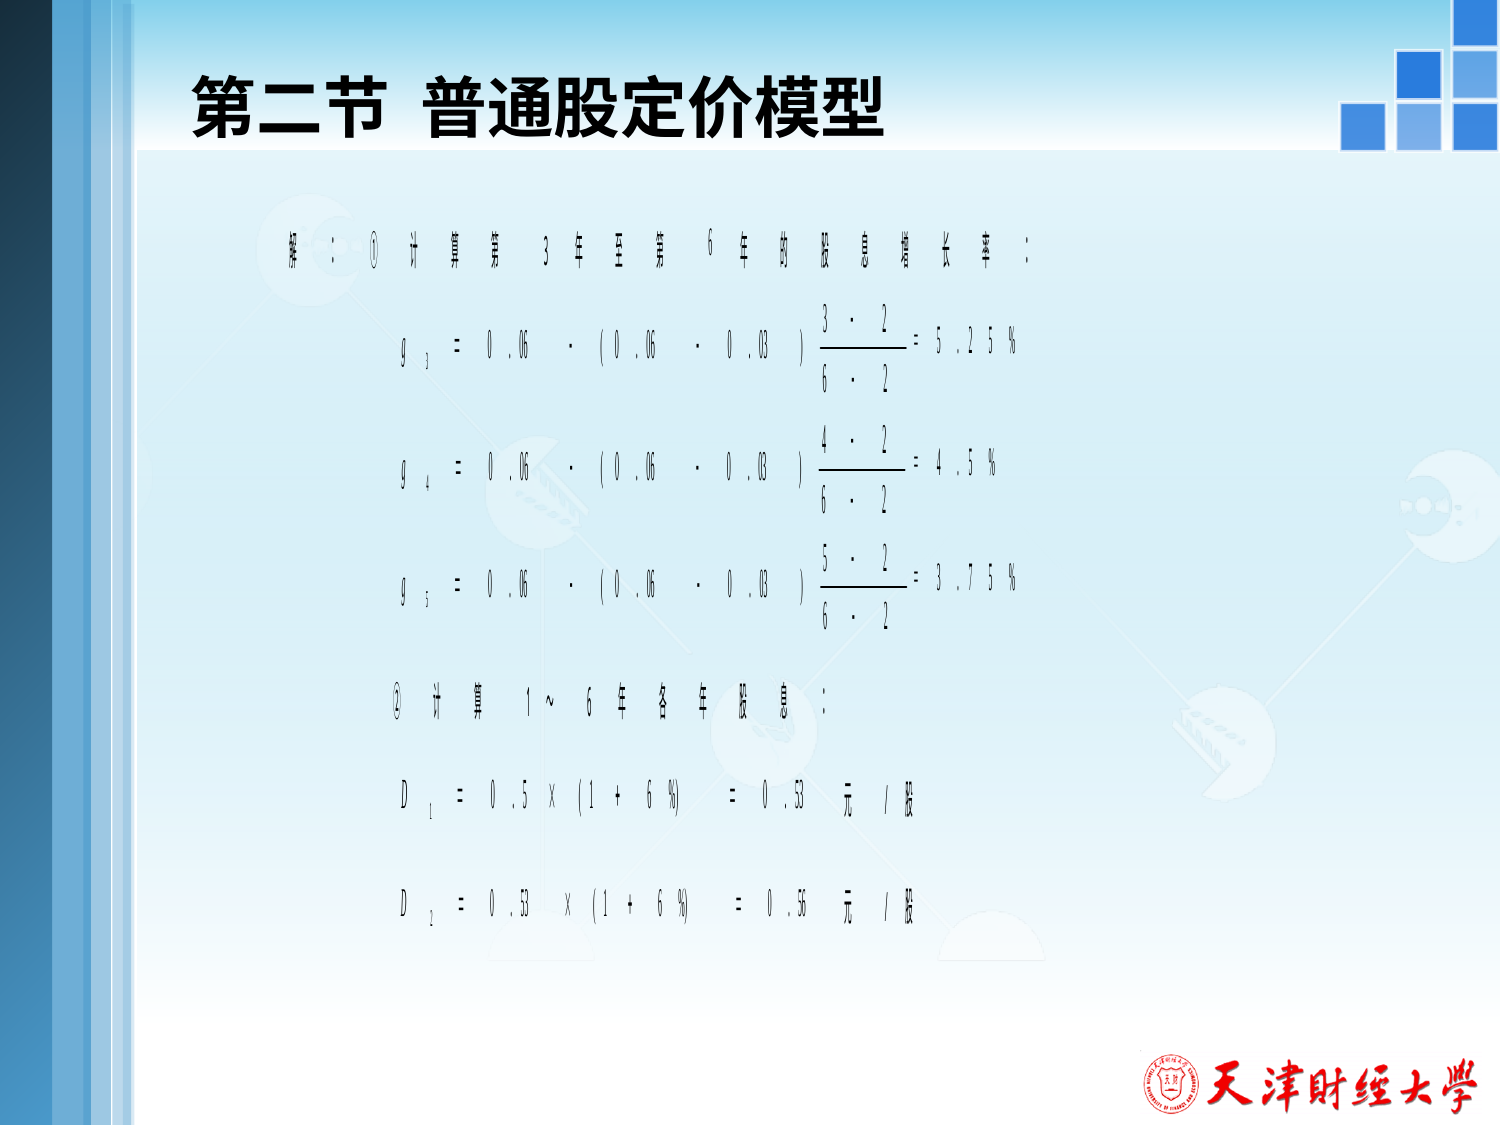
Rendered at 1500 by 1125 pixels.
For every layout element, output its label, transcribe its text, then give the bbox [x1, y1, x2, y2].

picture [132, 150, 1500, 1125]
title 第二节 普通股定价模型 [174, 75, 1175, 138]
